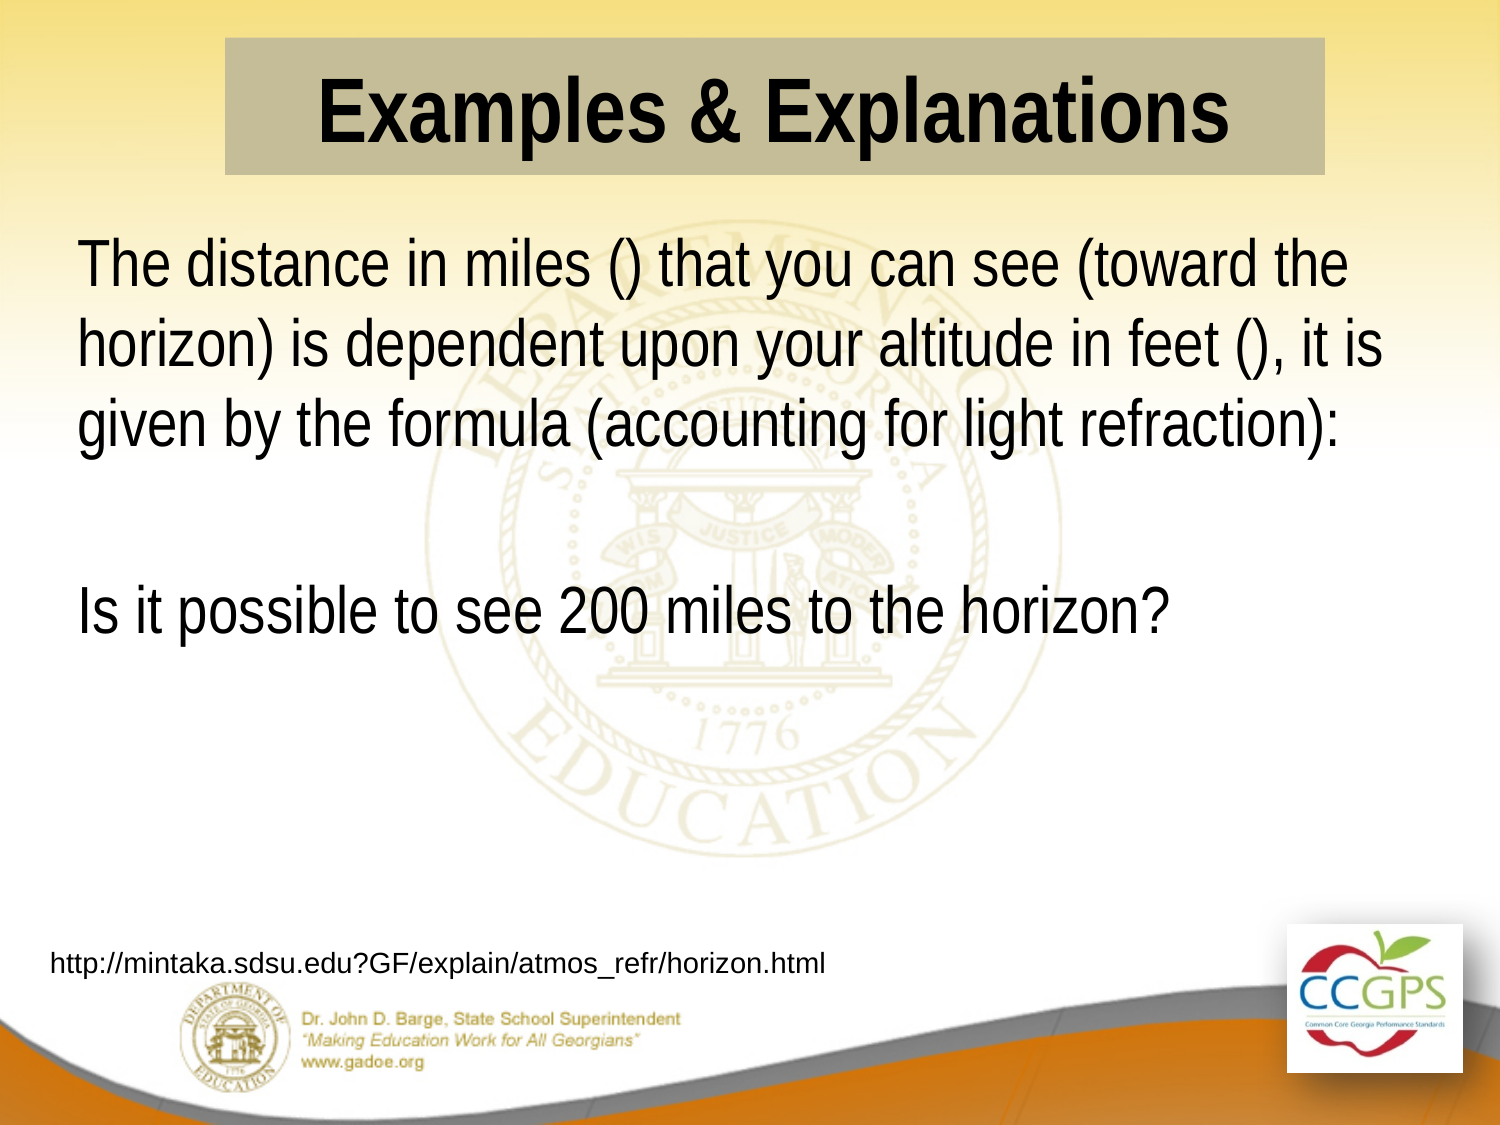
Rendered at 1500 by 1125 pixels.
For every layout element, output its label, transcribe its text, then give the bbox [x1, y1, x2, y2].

text_box http://mintaka.sdsu.edu?GF/explain/atmos_refr/horizon.html [35, 936, 842, 987]
picture [0, 0, 1500, 1125]
title Examples & Explanations [224, 37, 1326, 176]
